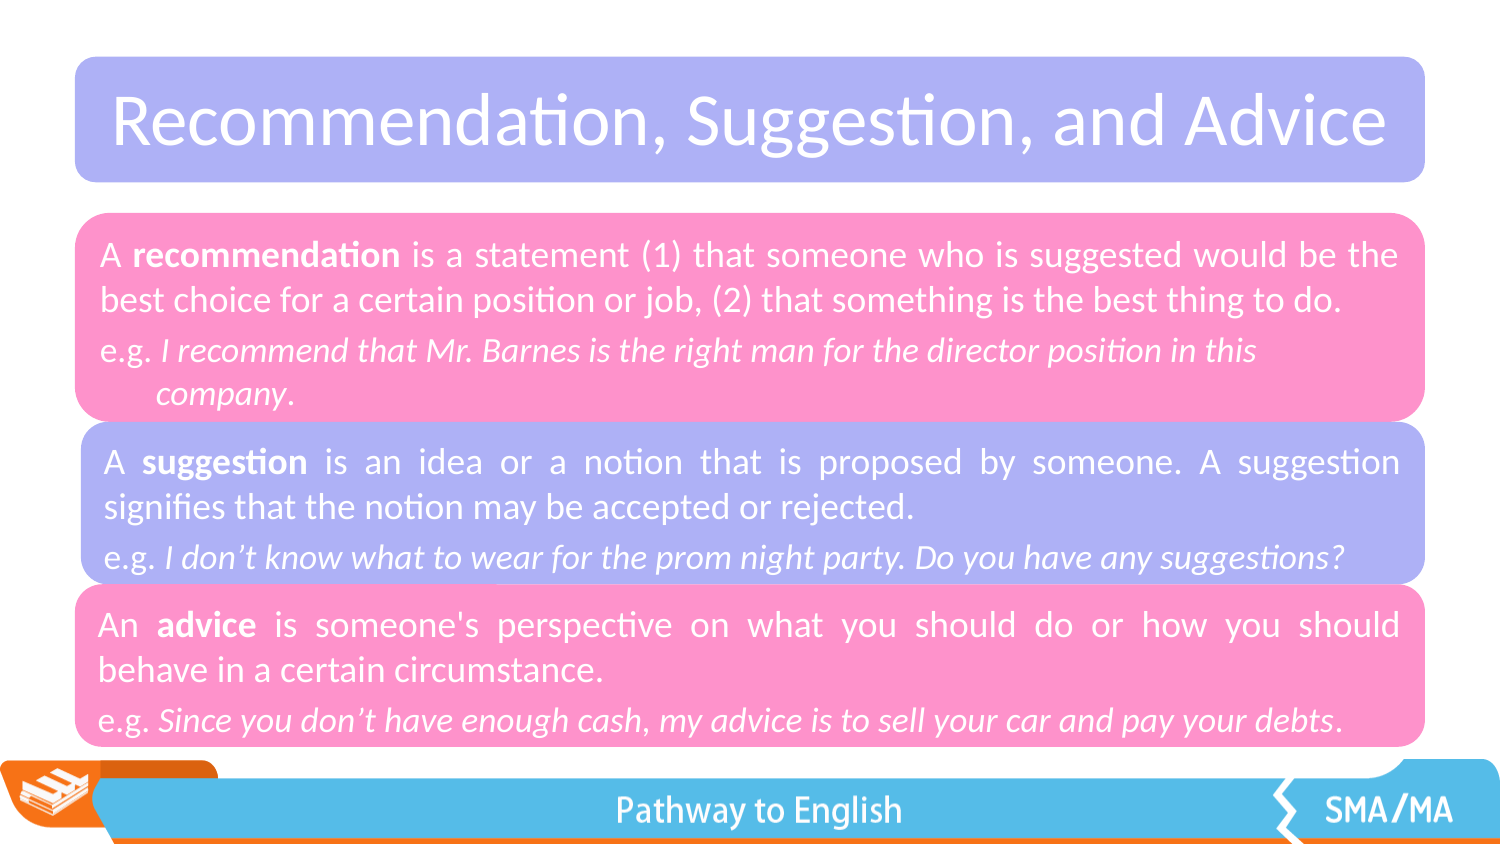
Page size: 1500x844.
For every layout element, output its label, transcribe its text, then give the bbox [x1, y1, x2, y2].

text_box A suggestion is an idea or a notion that is proposed by someone. A suggestion signifies that the notion may be accepted or rejected. e.g. I don’t know what to wear for the prom night party. Do you have any suggestions? [80, 421, 1425, 584]
text_box A recommendation is a statement (1) that someone who is suggested would be the best choice for a certain position or job, (2) that something is the best thing to do. e.g. I recommend that Mr. Barnes is the right man for the director position in this company. [74, 212, 1425, 422]
text_box Recommendation, Suggestion, and Advice [74, 56, 1425, 183]
picture [0, 759, 1500, 844]
text_box An advice is someone's perspective on what you should do or how you should behave in a certain circumstance. e.g. Since you don’t have enough cash, my advice is to sell your car and pay your debts. [74, 584, 1425, 747]
